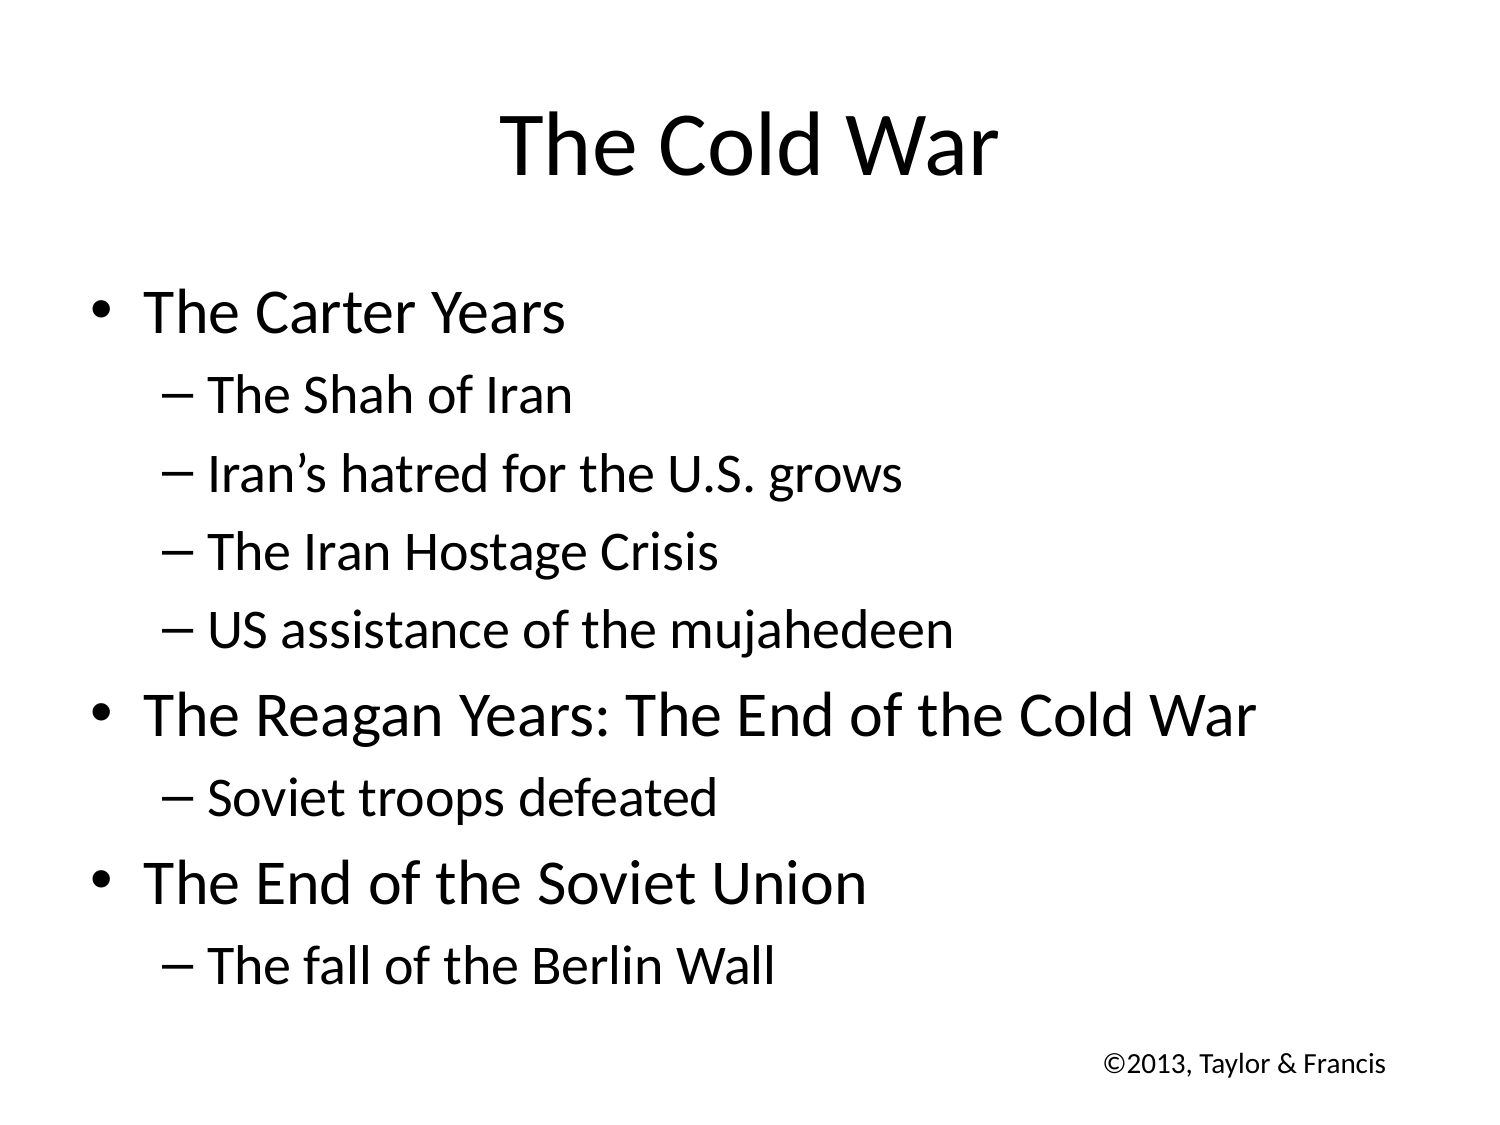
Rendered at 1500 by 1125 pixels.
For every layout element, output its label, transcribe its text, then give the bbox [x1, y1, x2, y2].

list The Carter Years The Shah of Iran Iran’s hatred for the U.S. grows The Iran Hostage Crisis US assistance of the mujahedeen The Reagan Years: The End of the Cold War Soviet troops defeated The End of the Soviet Union The fall of the Berlin Wall [75, 262, 1425, 1005]
text_box ©2013, Taylor & Francis [1087, 1037, 1463, 1082]
title The Cold War [75, 45, 1425, 233]
